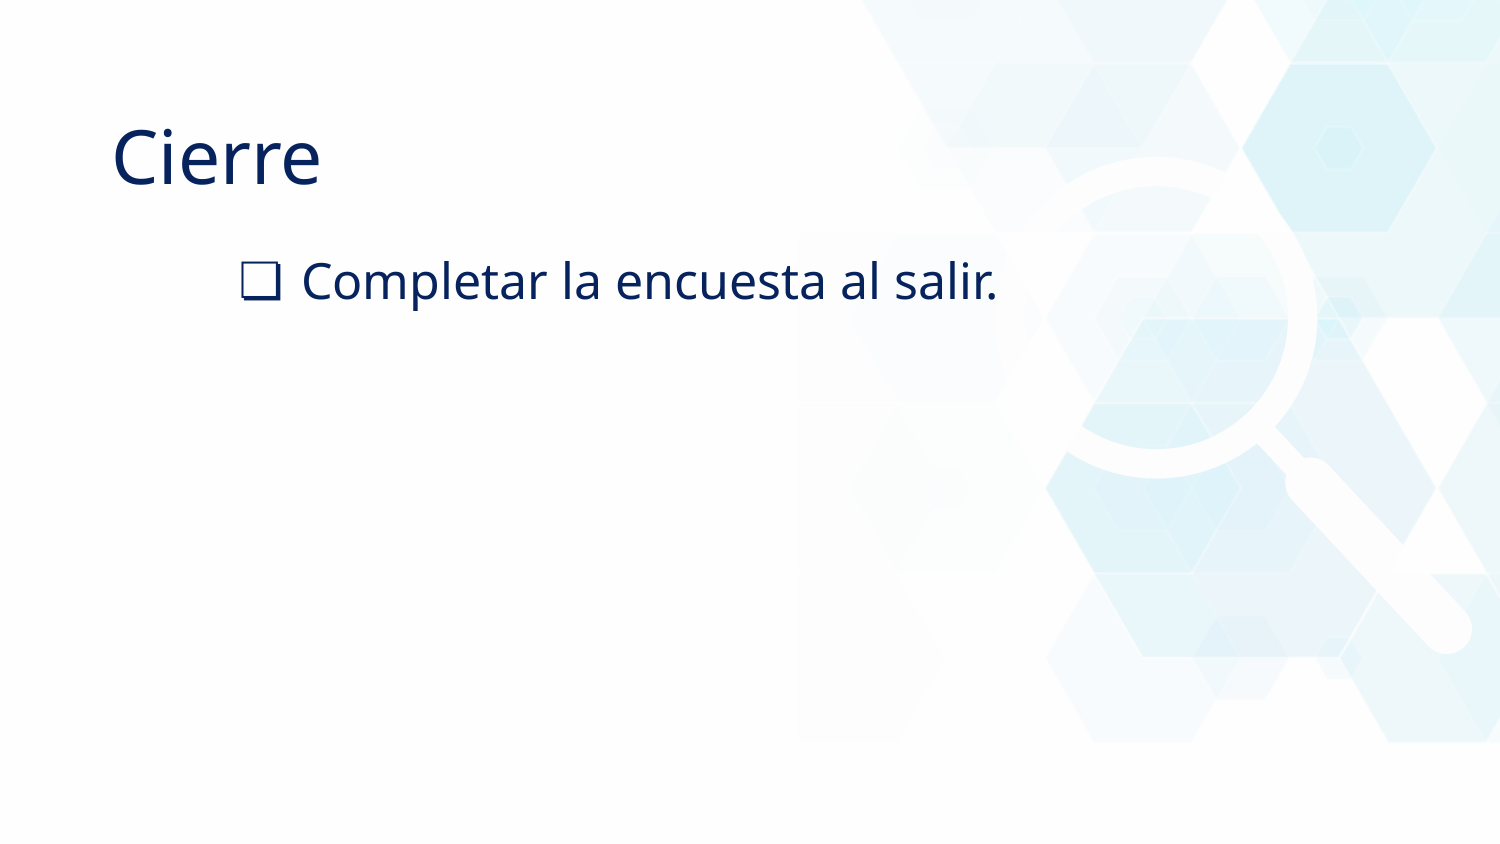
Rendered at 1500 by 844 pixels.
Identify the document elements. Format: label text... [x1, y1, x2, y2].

text_box Cierre [96, 119, 1500, 215]
text_box Completar la encuesta al salir. [211, 215, 1414, 518]
